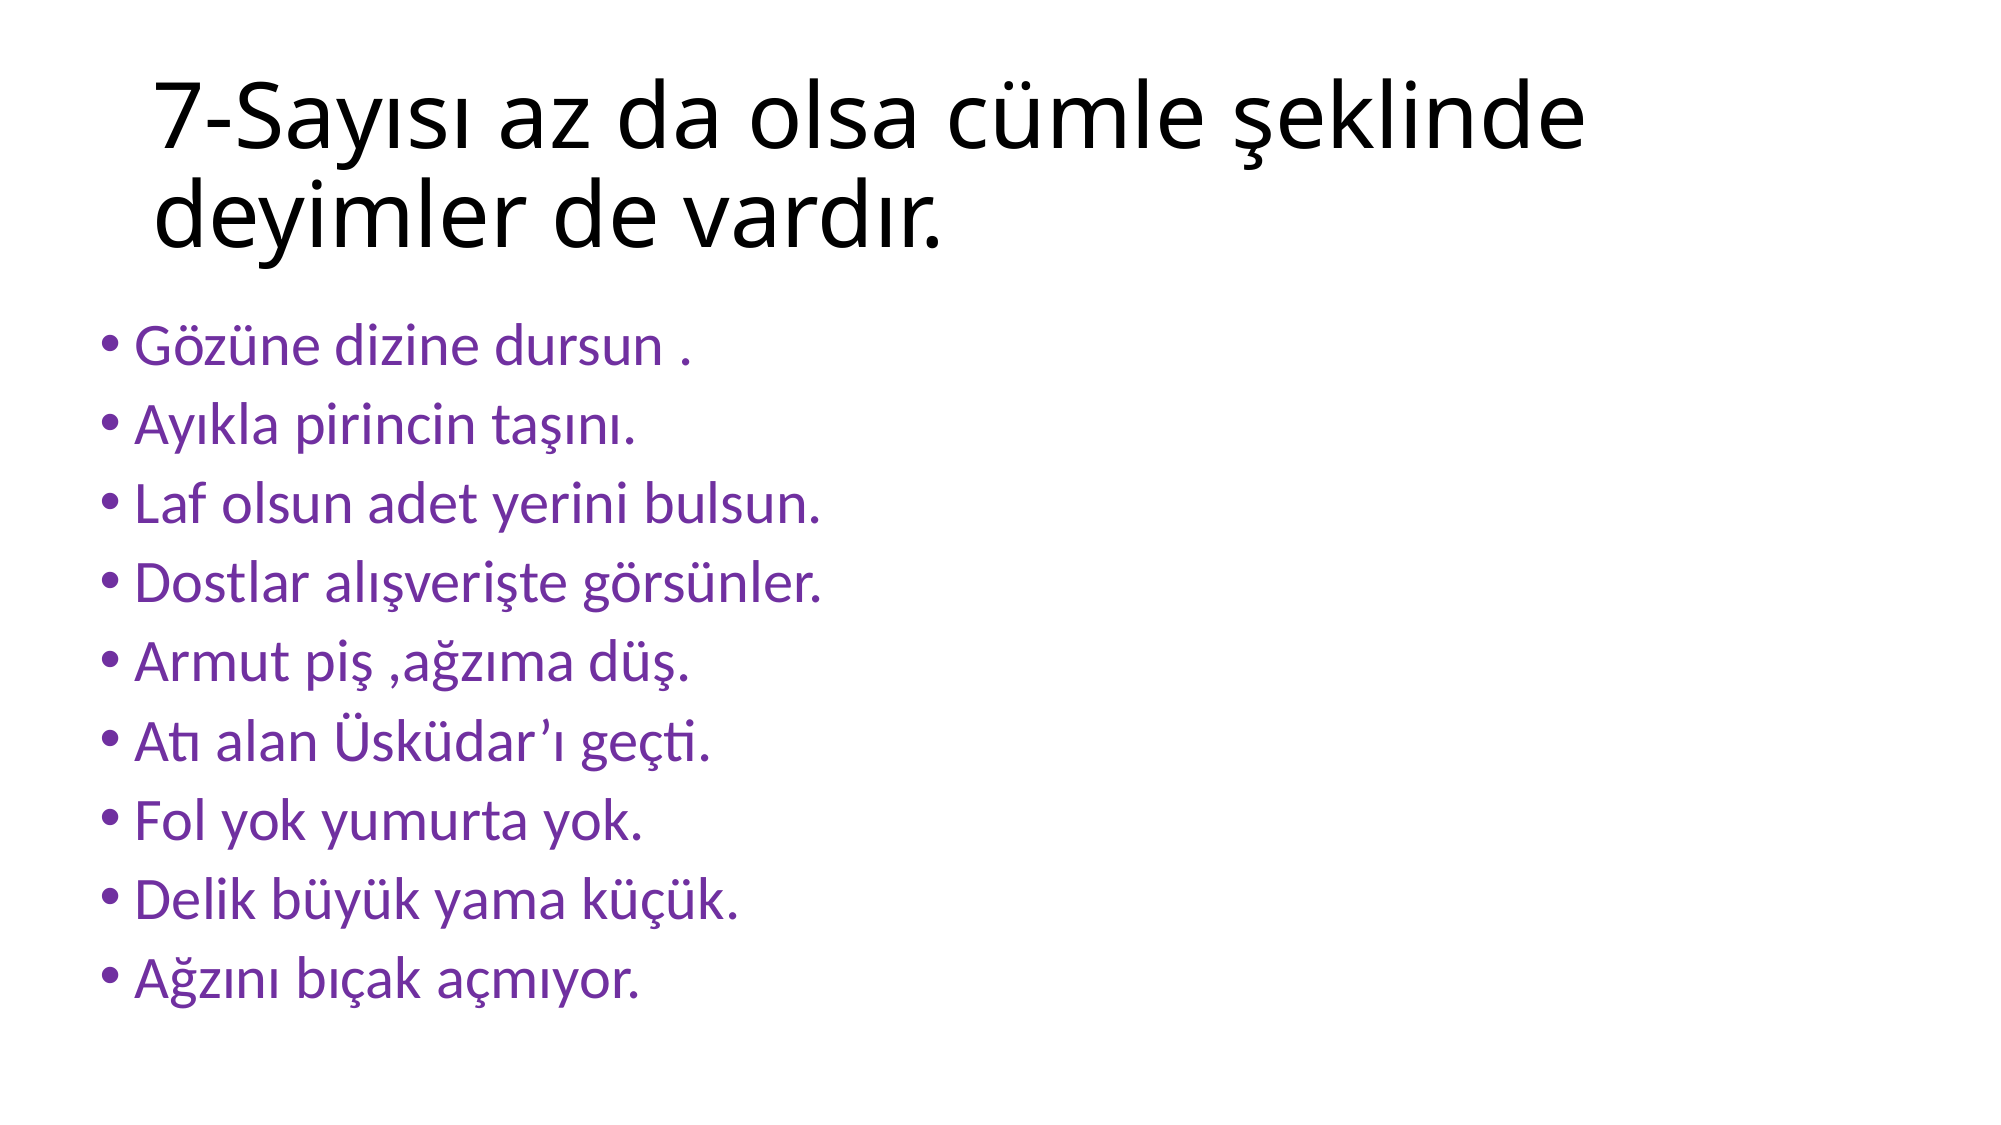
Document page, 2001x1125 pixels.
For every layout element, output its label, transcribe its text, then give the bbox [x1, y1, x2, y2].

list Gözüne dizine dursun . Ayıkla pirincin taşını. Laf olsun adet yerini bulsun. Dostlar alışverişte görsünler. Armut piş ,ağzıma düş. Atı alan Üsküdar’ı geçti. Fol yok yumurta yok. Delik büyük yama küçük. Ağzını bıçak açmıyor. [84, 305, 1691, 1020]
title 7-Sayısı az da olsa cümle şeklinde deyimler de vardır. [137, 59, 1863, 278]
